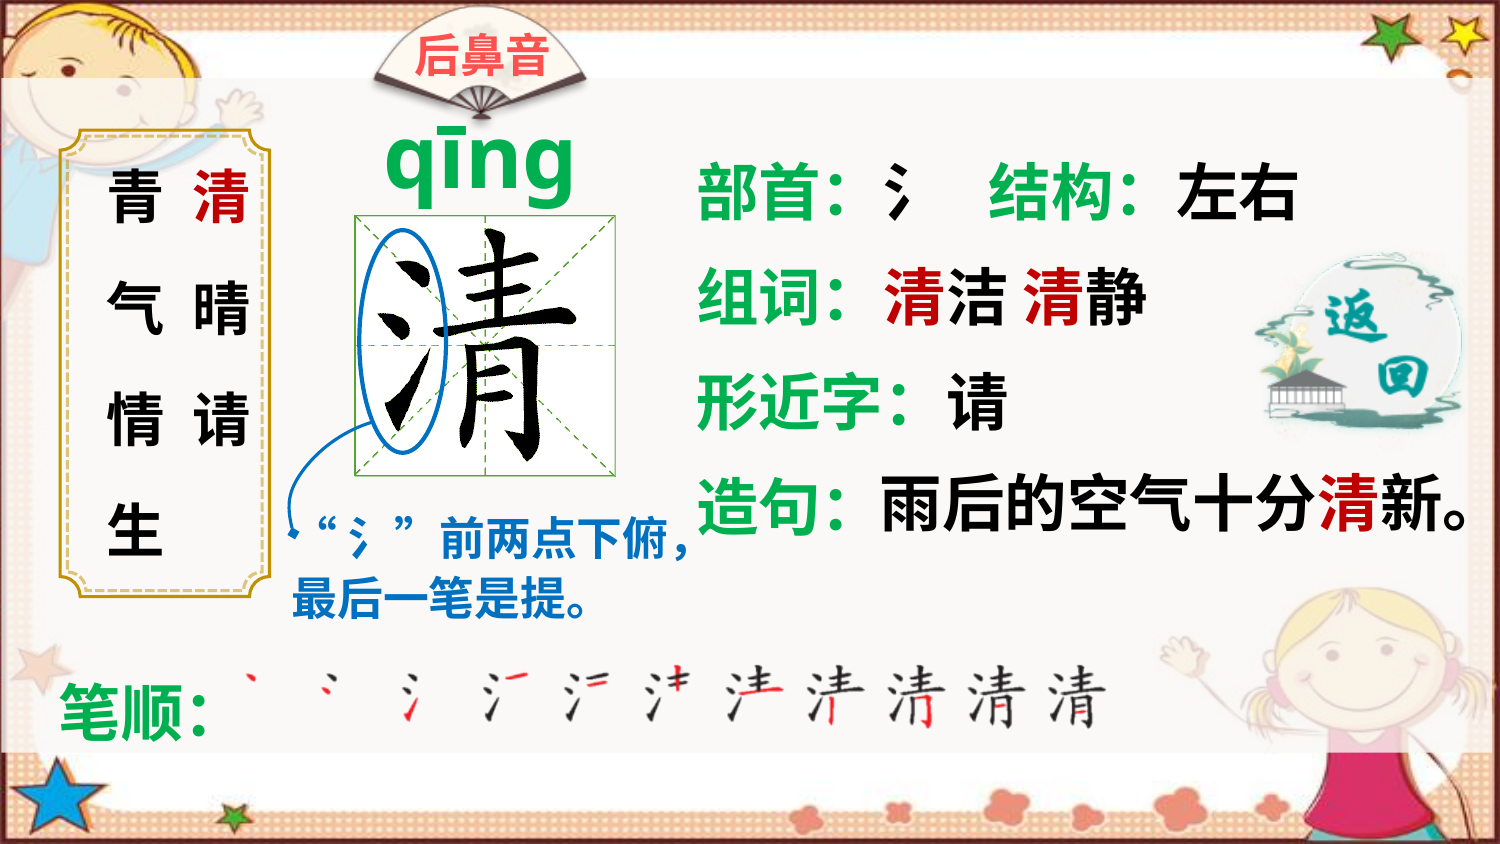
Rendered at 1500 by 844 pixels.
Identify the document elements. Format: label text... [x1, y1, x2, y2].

picture [0, 0, 1500, 844]
text_box 部首：氵 结构：左右 组词：清洁 清静 形近字：请 造句： [681, 115, 1500, 551]
text_box 雨后的空气十分清新。 [865, 442, 1500, 547]
picture [1249, 234, 1485, 466]
text_box qīnɡ [342, 93, 619, 213]
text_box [372, 0, 588, 127]
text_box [60, 130, 270, 597]
picture [588, 0, 1500, 115]
picture [354, 215, 616, 421]
text_box 笔顺： [43, 629, 302, 757]
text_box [276, 421, 705, 627]
picture [243, 663, 1111, 733]
